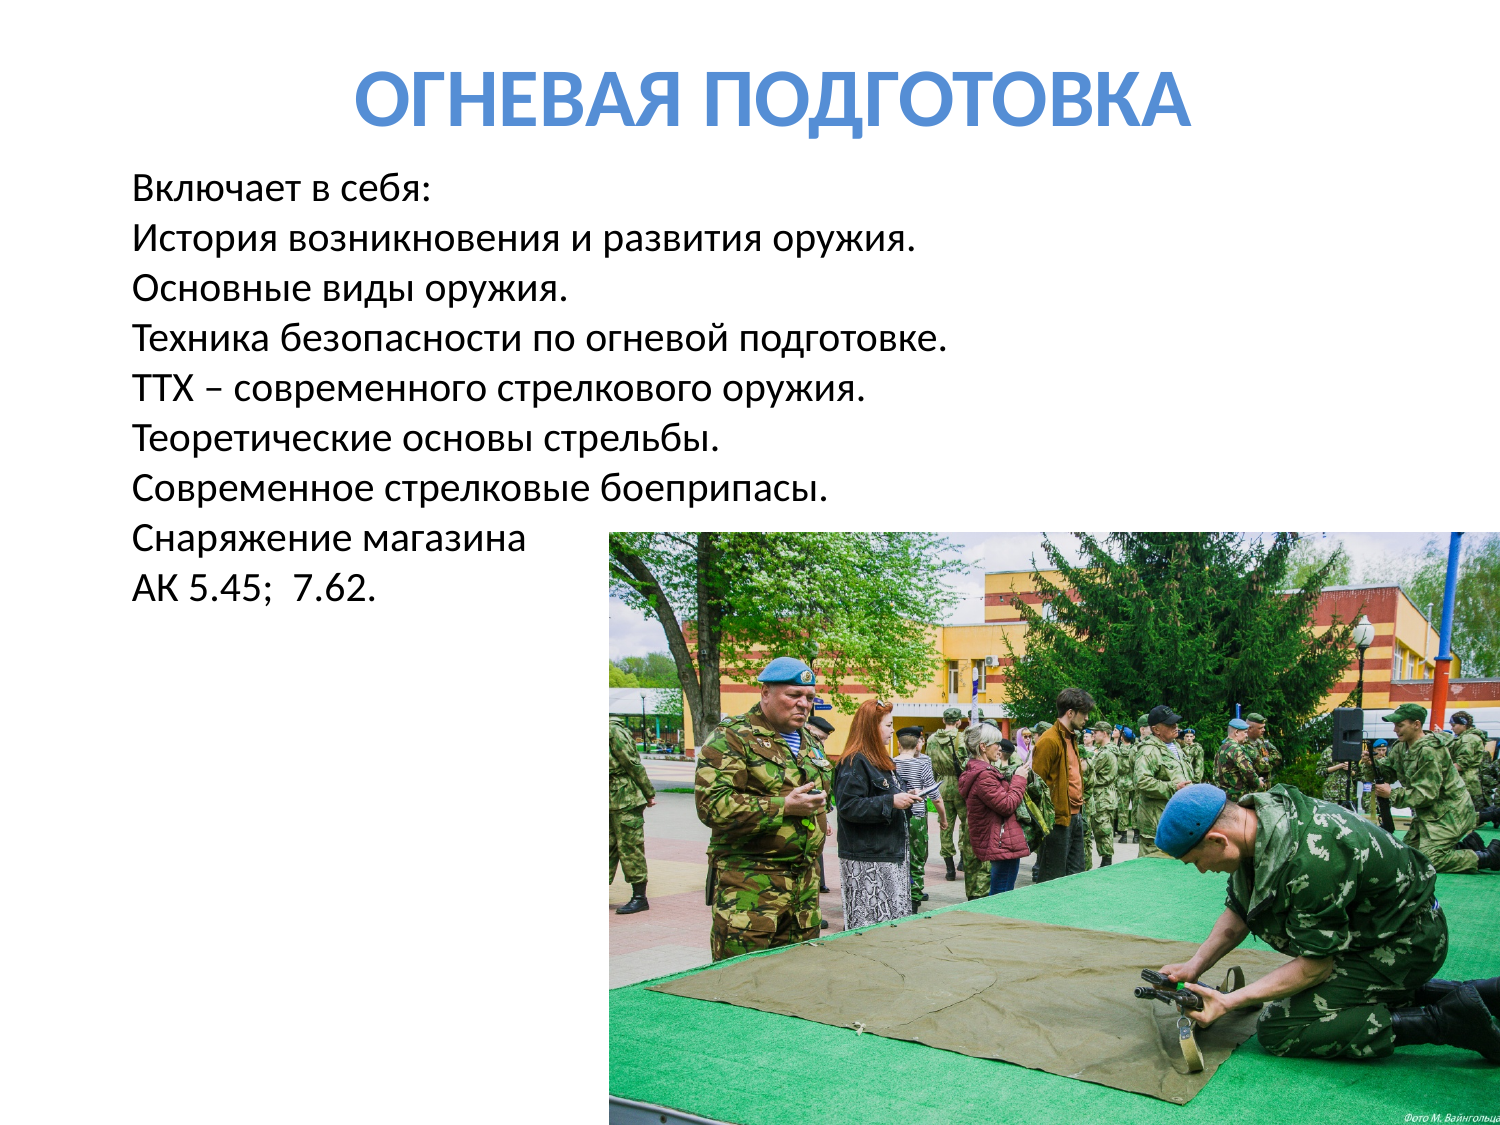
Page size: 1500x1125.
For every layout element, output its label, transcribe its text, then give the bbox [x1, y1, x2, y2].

text_box Включает в себя: История возникновения и развития оружия. Основные виды оружия. Техника безопасности по огневой подготовке. ТТХ – современного стрелкового оружия. Теоретические основы стрельбы. Современное стрелковые боеприпасы. Снаряжение магазина АК 5.45; 7.62. [117, 152, 1418, 618]
title Огневая подготовка [257, 35, 1290, 152]
picture [609, 532, 1500, 1125]
